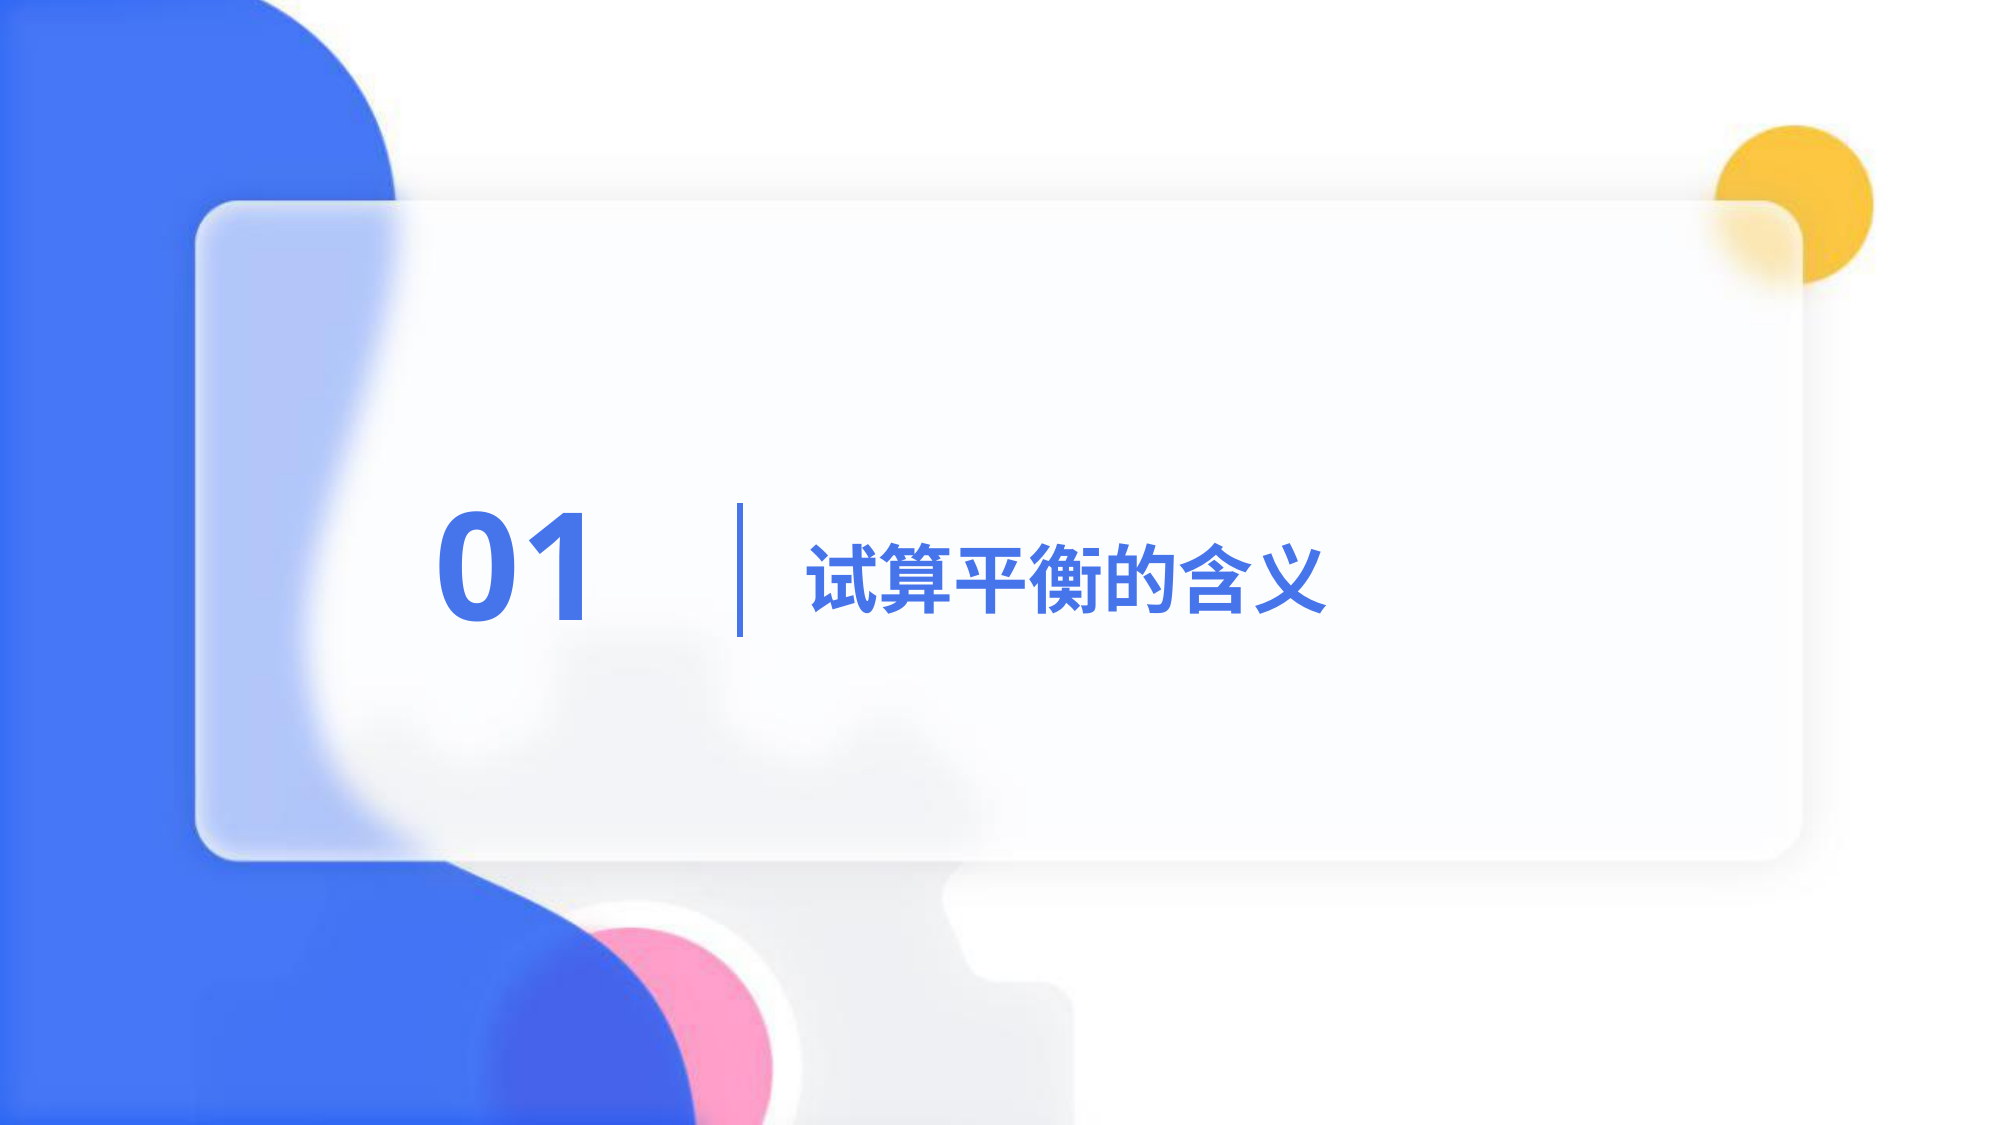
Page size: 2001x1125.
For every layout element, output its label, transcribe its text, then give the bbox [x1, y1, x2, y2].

picture [0, 0, 2000, 1125]
text_box 01 [326, 377, 714, 744]
title 试算平衡的含义 [787, 491, 1760, 629]
